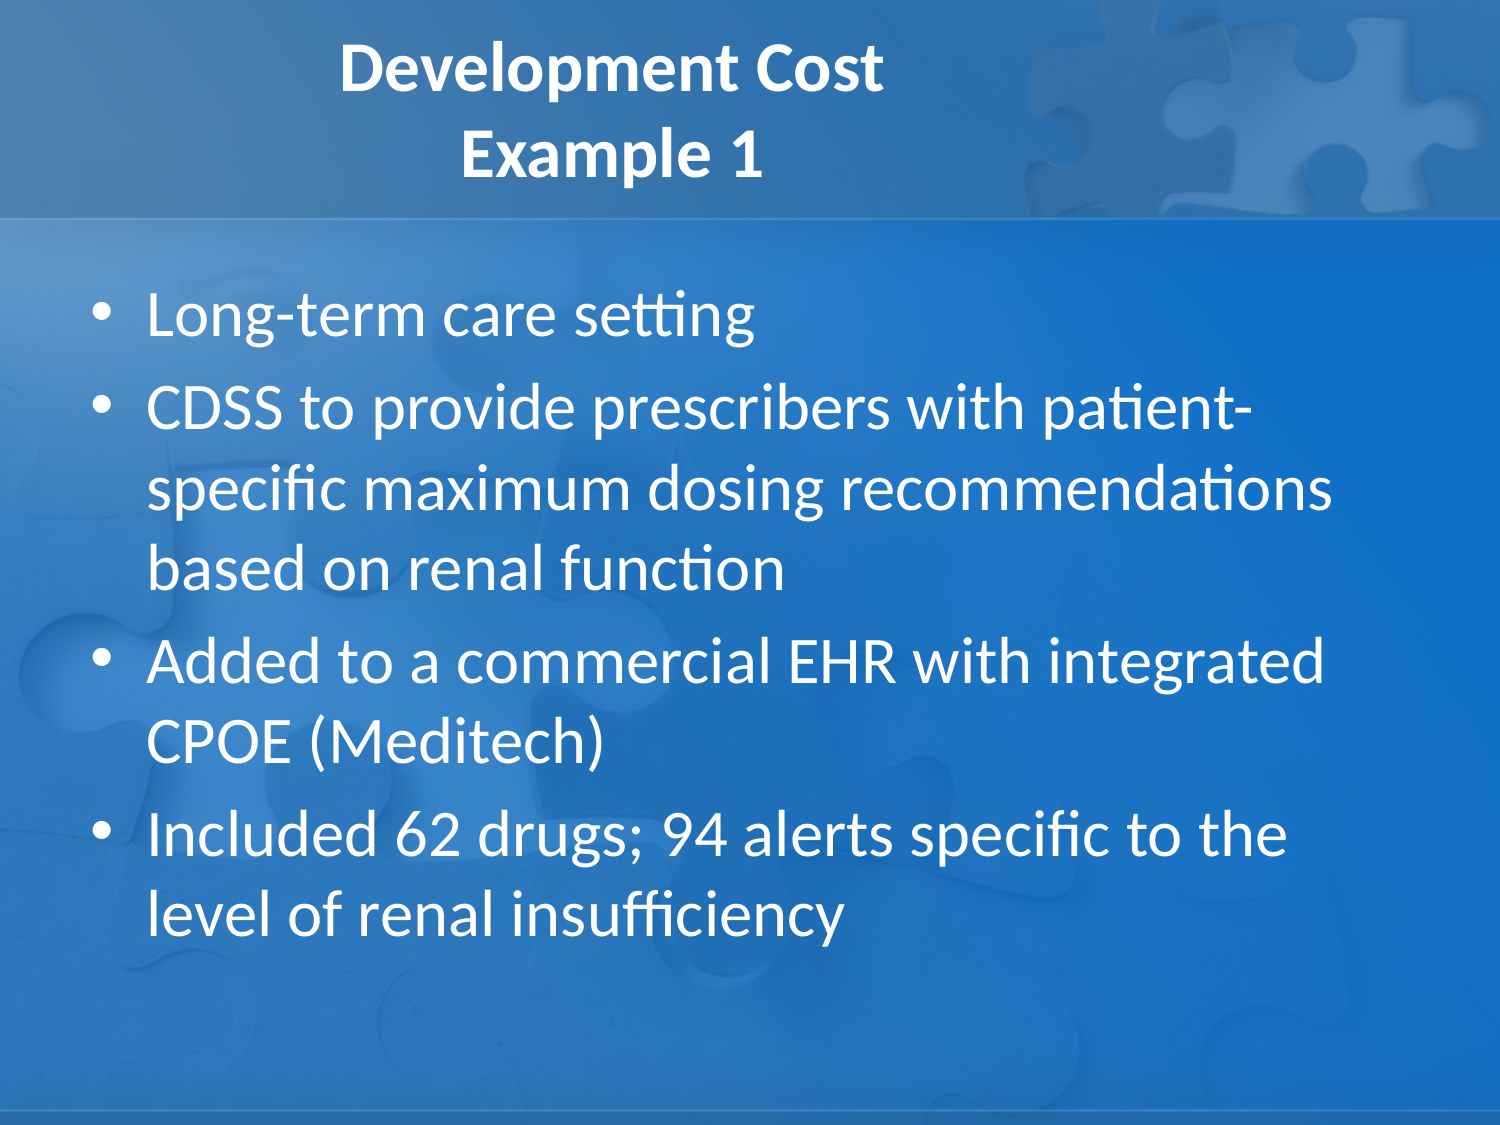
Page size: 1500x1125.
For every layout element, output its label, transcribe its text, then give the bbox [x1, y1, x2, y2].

title Development Cost Example 1 [0, 12, 1225, 200]
picture [0, 0, 1500, 1125]
list Long-term care setting CDSS to provide prescribers with patient-specific maximum dosing recommendations based on renal function Added to a commercial EHR with integrated CPOE (Meditech) Included 62 drugs; 94 alerts specific to the level of renal insufficiency [75, 262, 1425, 1005]
